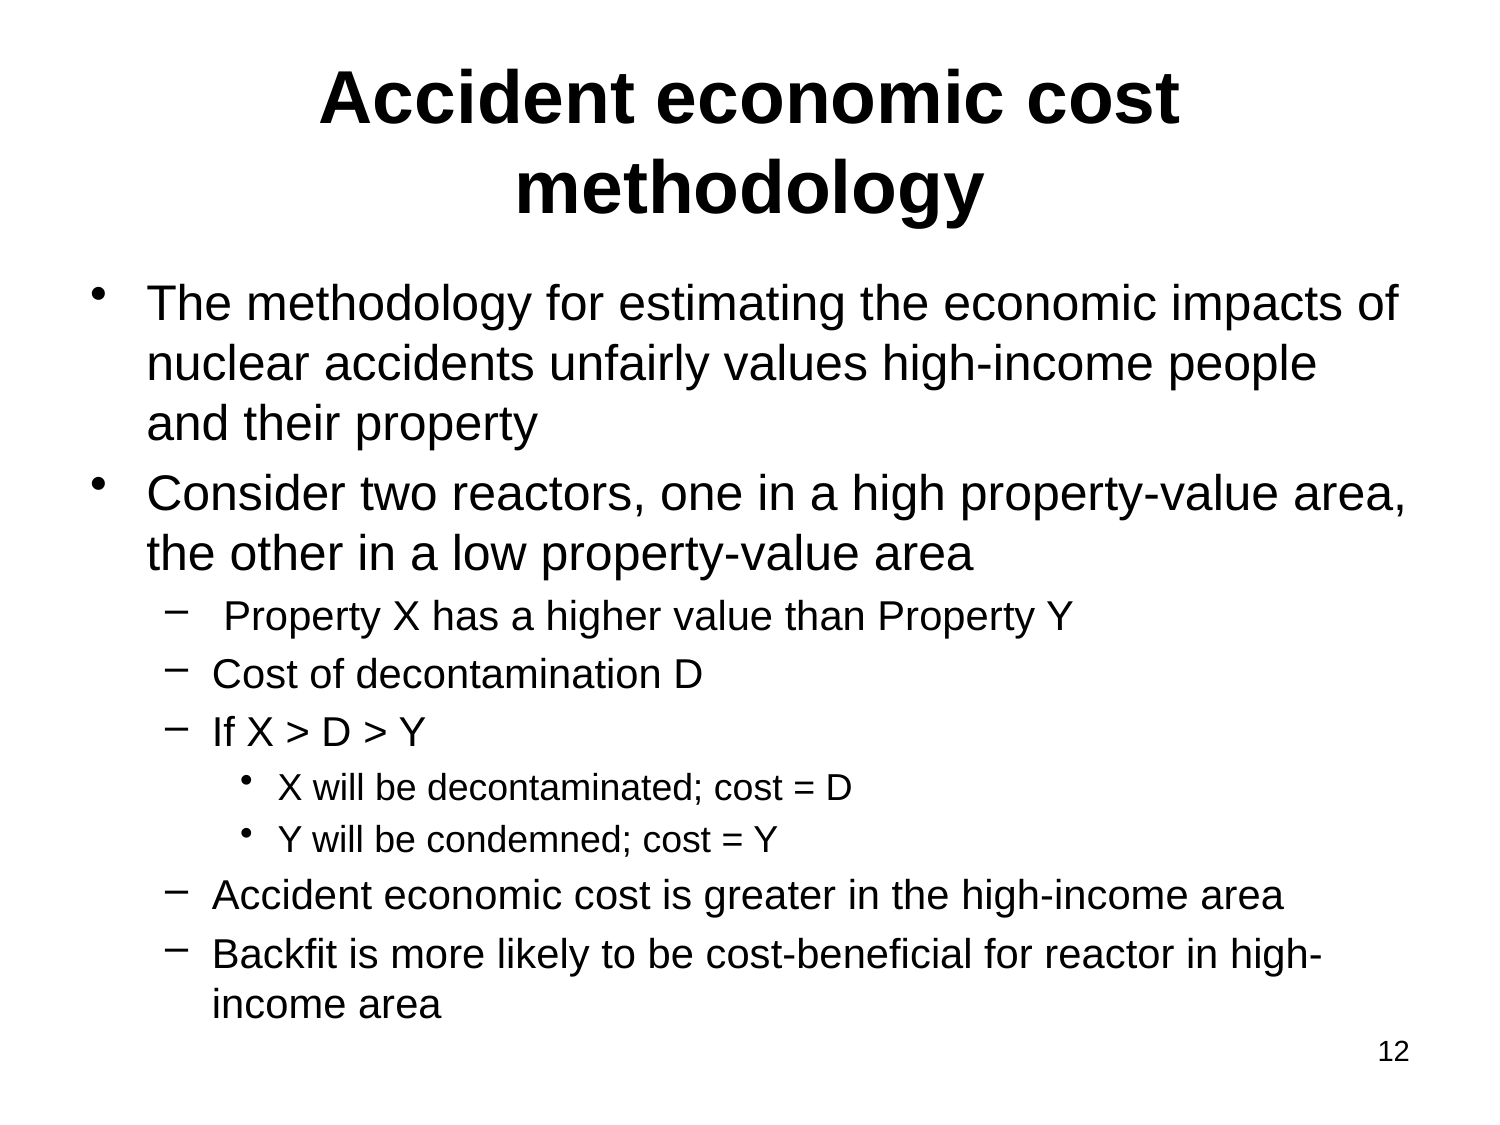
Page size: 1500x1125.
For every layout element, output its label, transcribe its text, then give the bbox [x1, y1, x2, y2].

list The methodology for estimating the economic impacts of nuclear accidents unfairly values high-income people and their property Consider two reactors, one in a high property-value area, the other in a low property-value area Property X has a higher value than Property Y Cost of decontamination D If X > D > Y X will be decontaminated; cost = D Y will be condemned; cost = Y Accident economic cost is greater in the high-income area Backfit is more likely to be cost-beneficial for reactor in high-income area [75, 262, 1425, 1005]
title Accident economic cost methodology [75, 45, 1425, 233]
slide_number 12 [1074, 1024, 1425, 1103]
